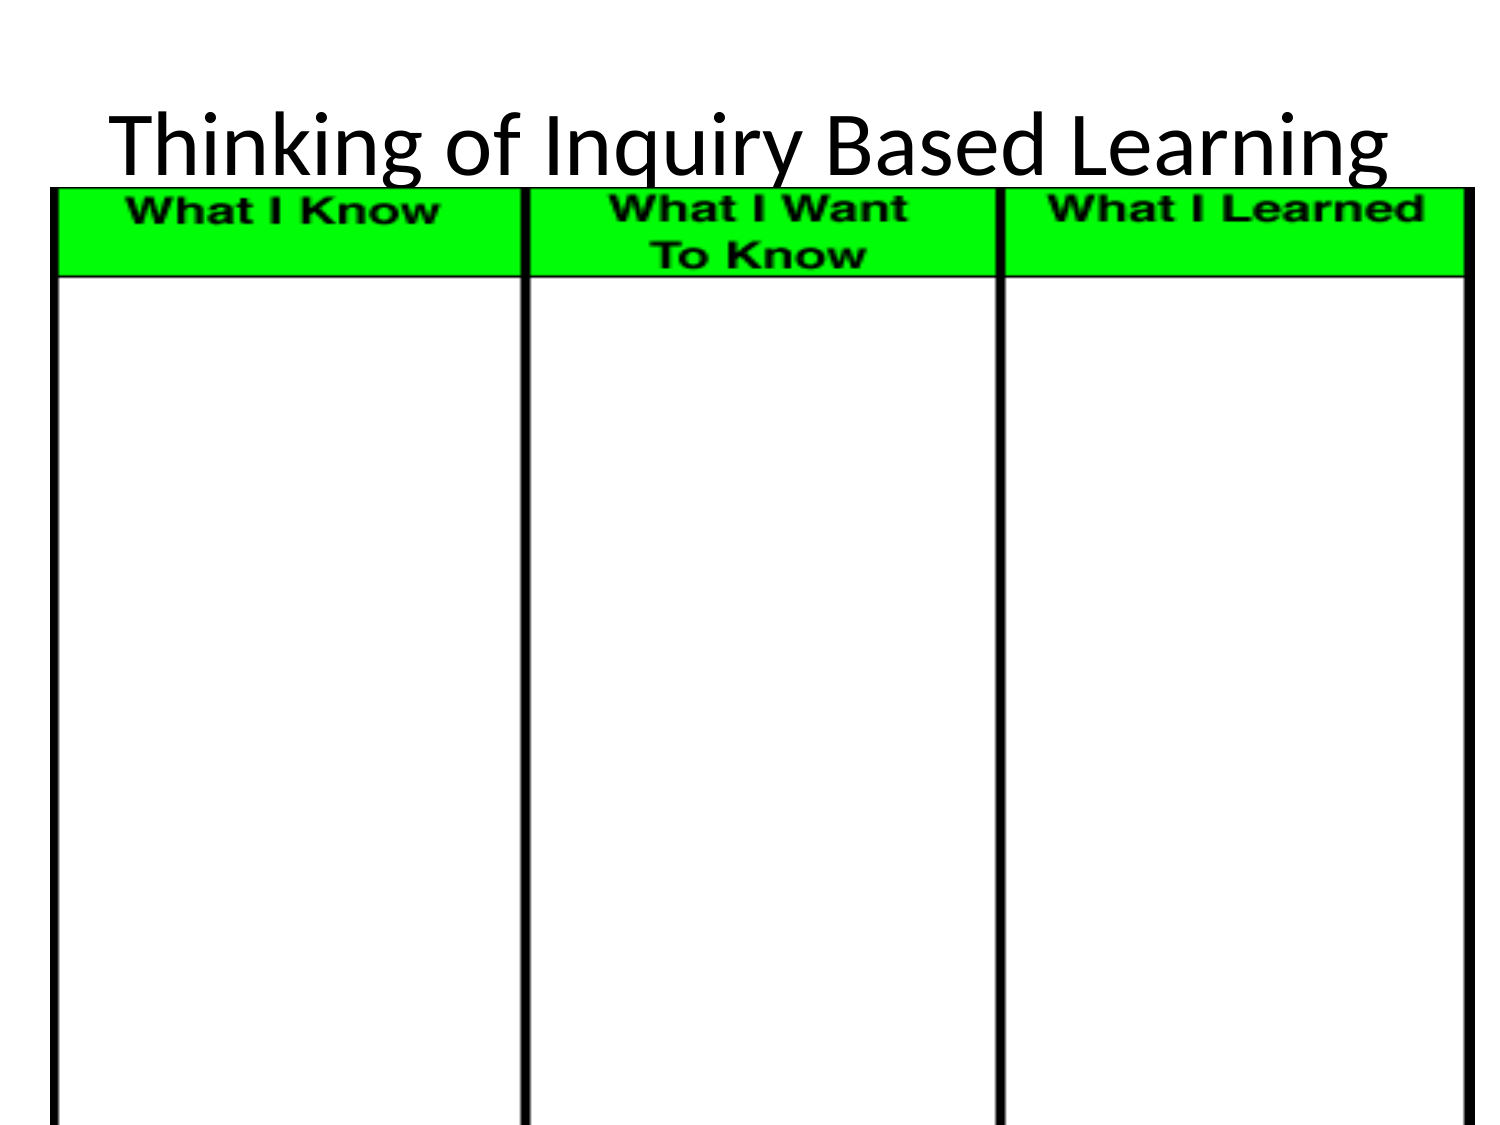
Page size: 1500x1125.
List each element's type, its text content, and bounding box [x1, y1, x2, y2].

picture [49, 187, 1476, 1125]
title Thinking of Inquiry Based Learning [75, 45, 1425, 185]
